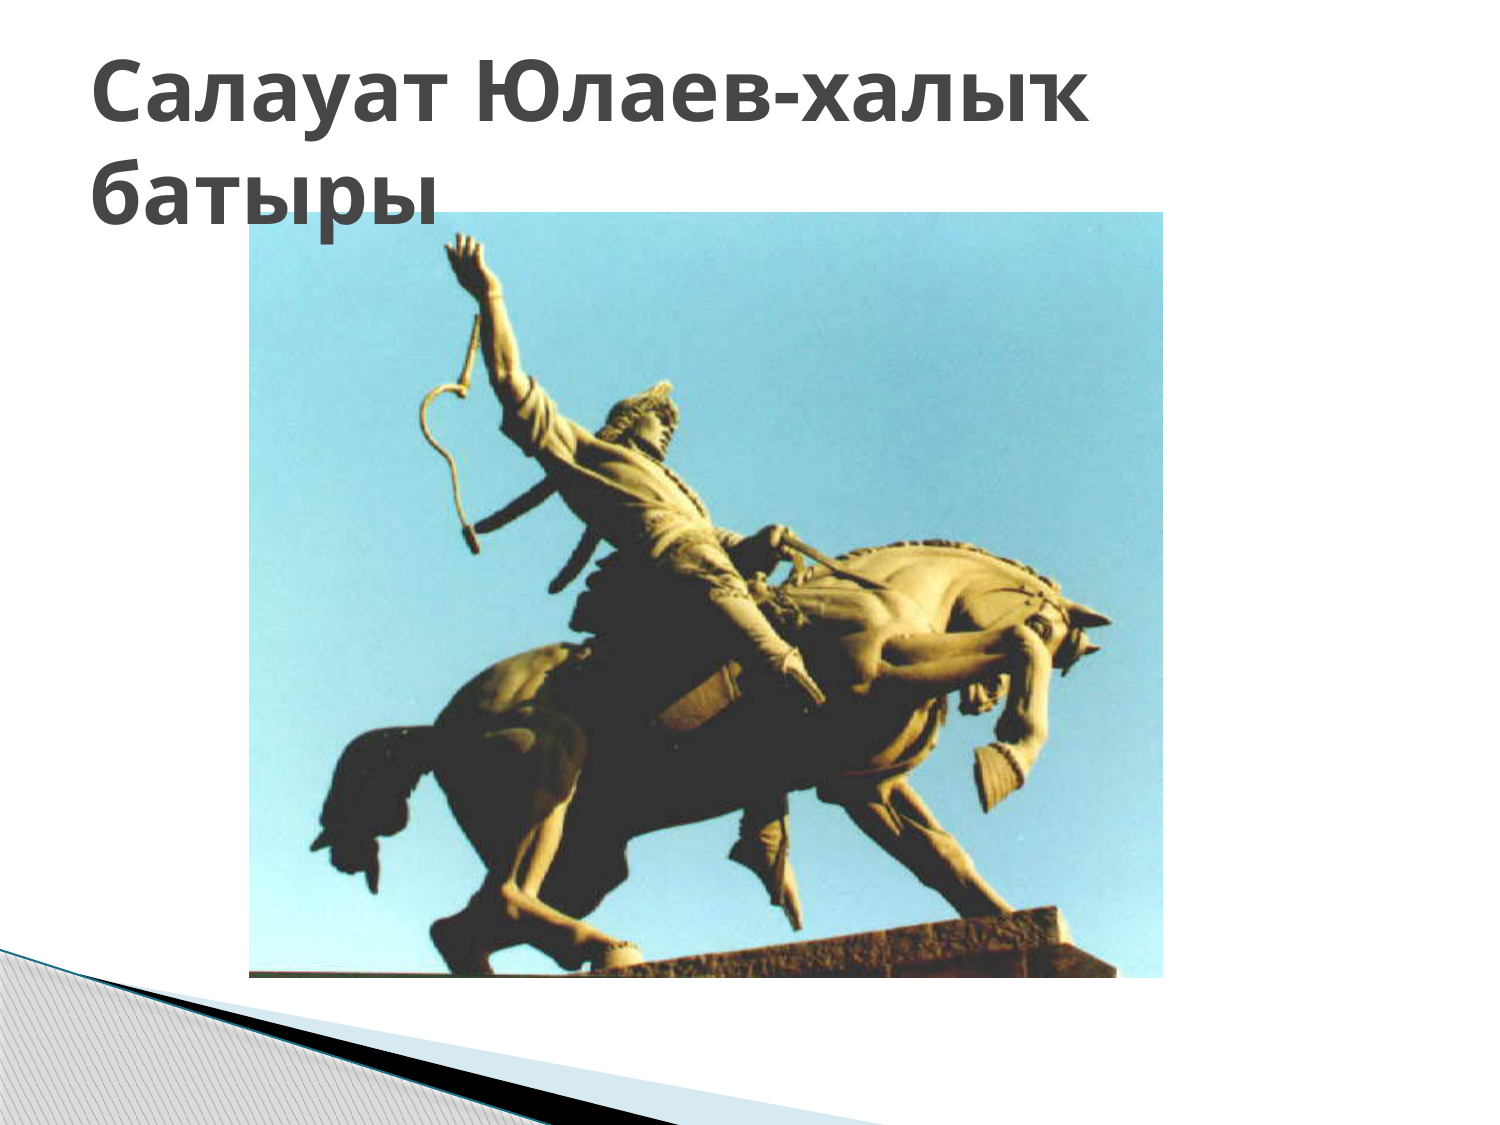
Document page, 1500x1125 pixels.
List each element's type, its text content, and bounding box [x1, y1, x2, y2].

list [249, 212, 1163, 978]
title Салауат Юлаев-халыҡ батыры [75, 45, 1425, 233]
